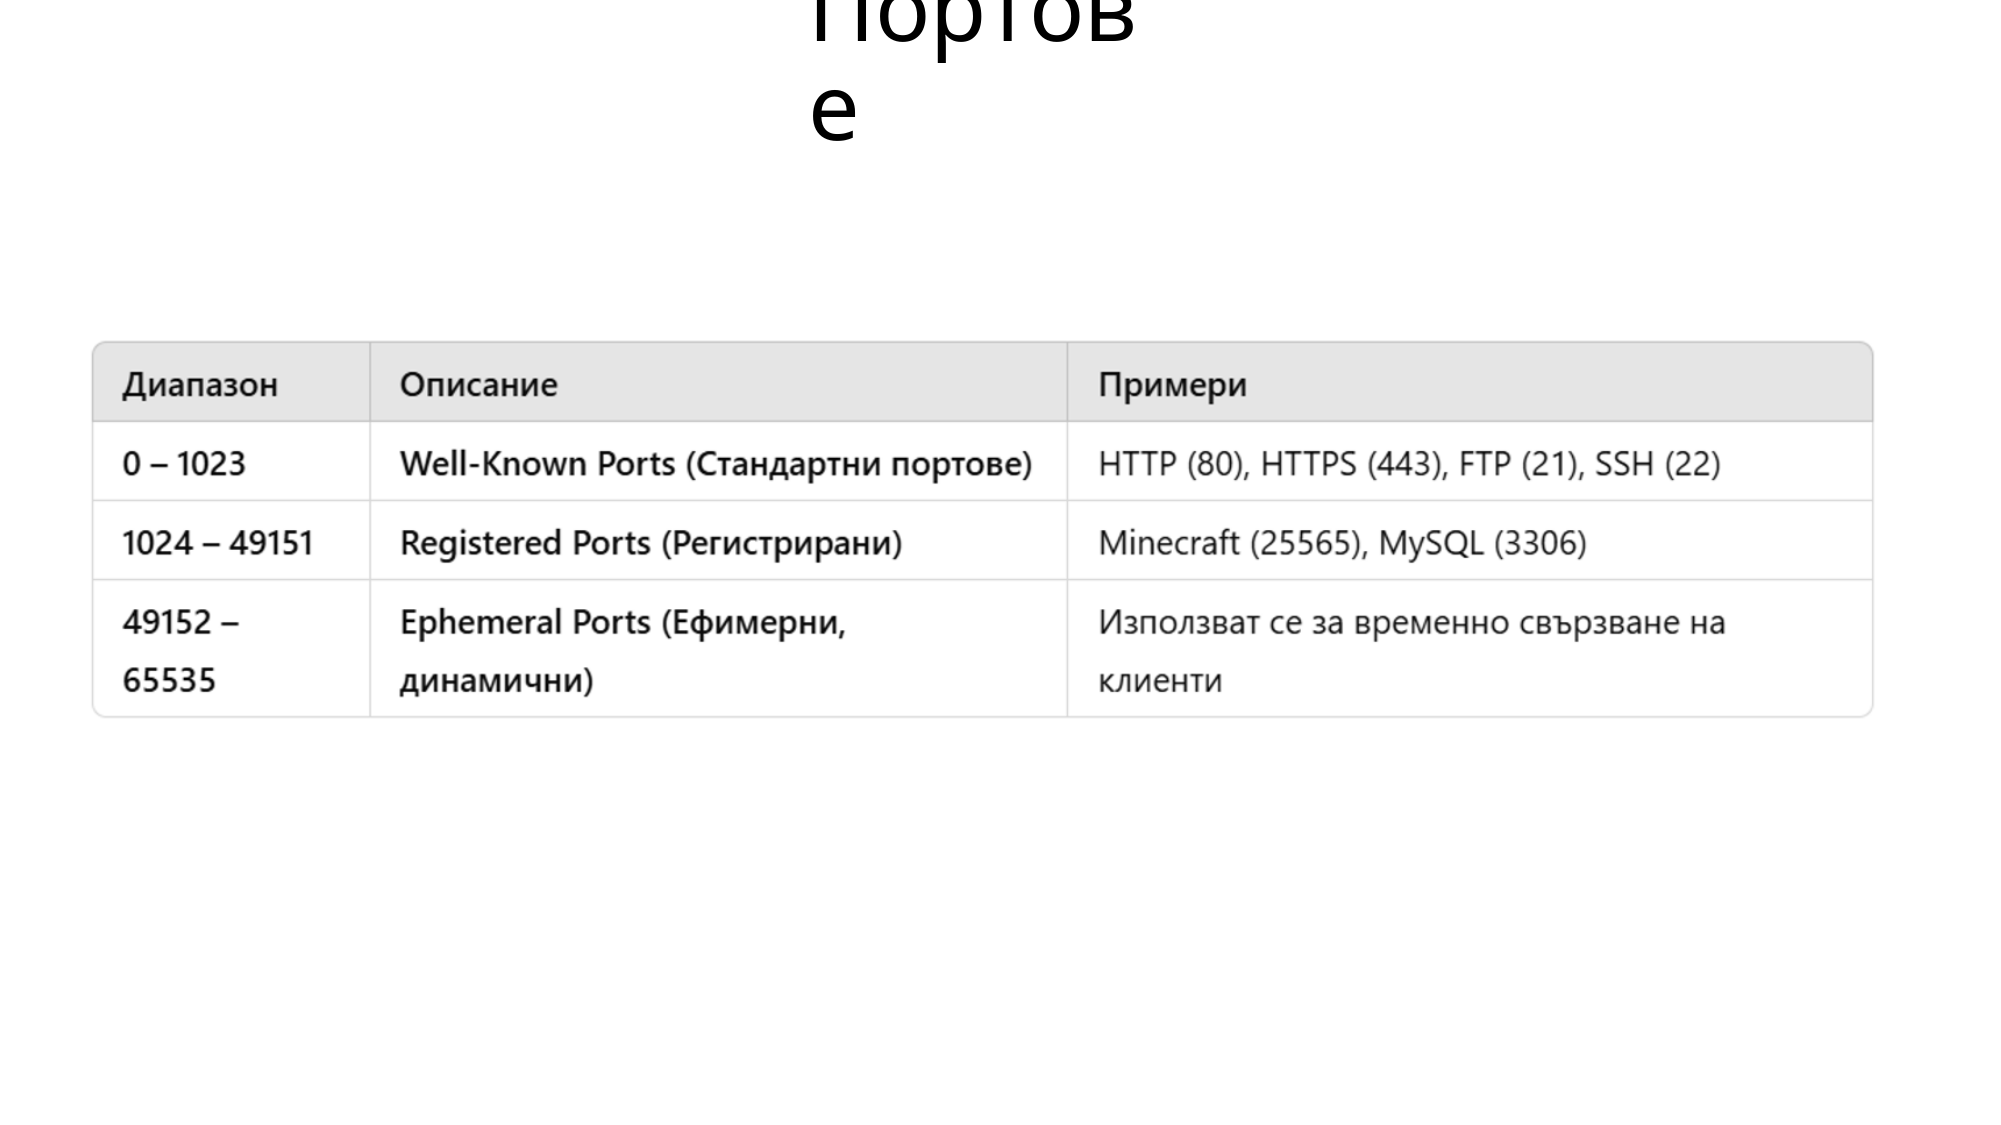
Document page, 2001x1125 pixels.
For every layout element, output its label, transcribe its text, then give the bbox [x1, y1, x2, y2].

picture [84, 337, 1878, 729]
title Портове [793, 0, 1162, 122]
